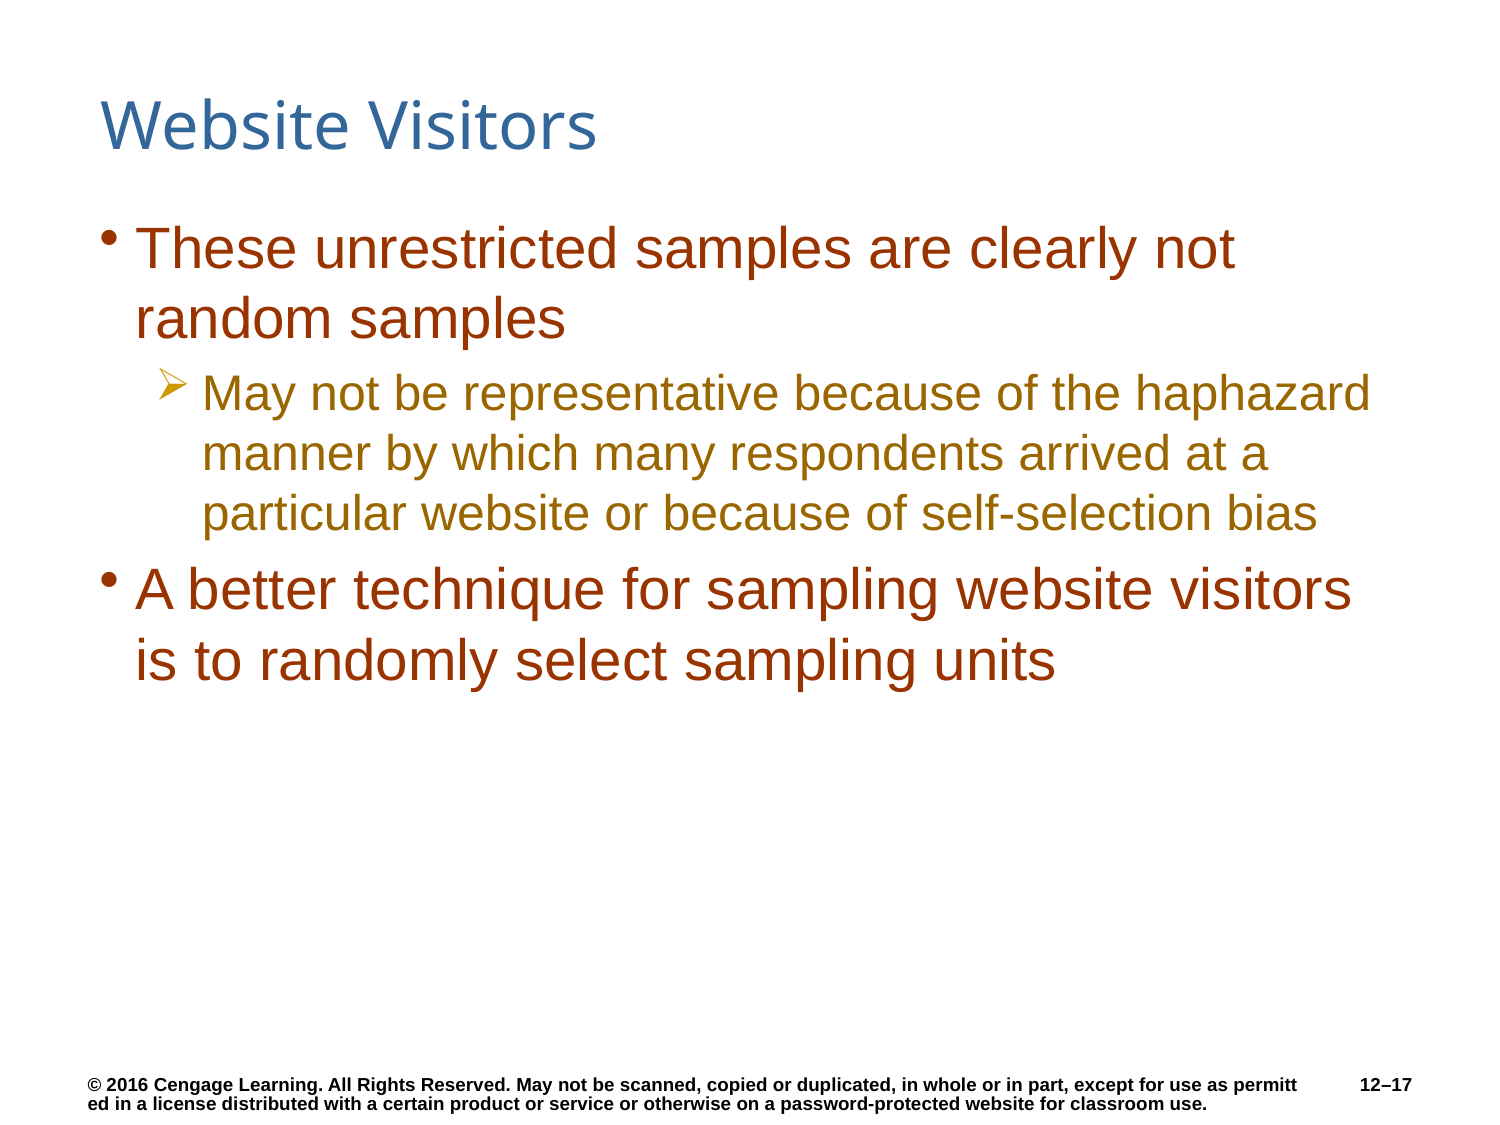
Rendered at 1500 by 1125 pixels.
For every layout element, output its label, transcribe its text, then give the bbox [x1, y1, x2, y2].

title Website Visitors [85, 75, 1411, 171]
list These unrestricted samples are clearly not random samples May not be representative because of the haphazard manner by which many respondents arrived at a particular website or because of self-selection bias A better technique for sampling website visitors is to randomly select sampling units [84, 202, 1414, 1013]
footer © 2016 Cengage Learning. All Rights Reserved. May not be scanned, copied or duplicated, in whole or in part, except for use as permitted in a license distributed with a certain product or service or otherwise on a password-protected website for classroom use. [87, 1057, 1050, 1103]
slide_number 12–17 [1050, 1042, 1413, 1103]
